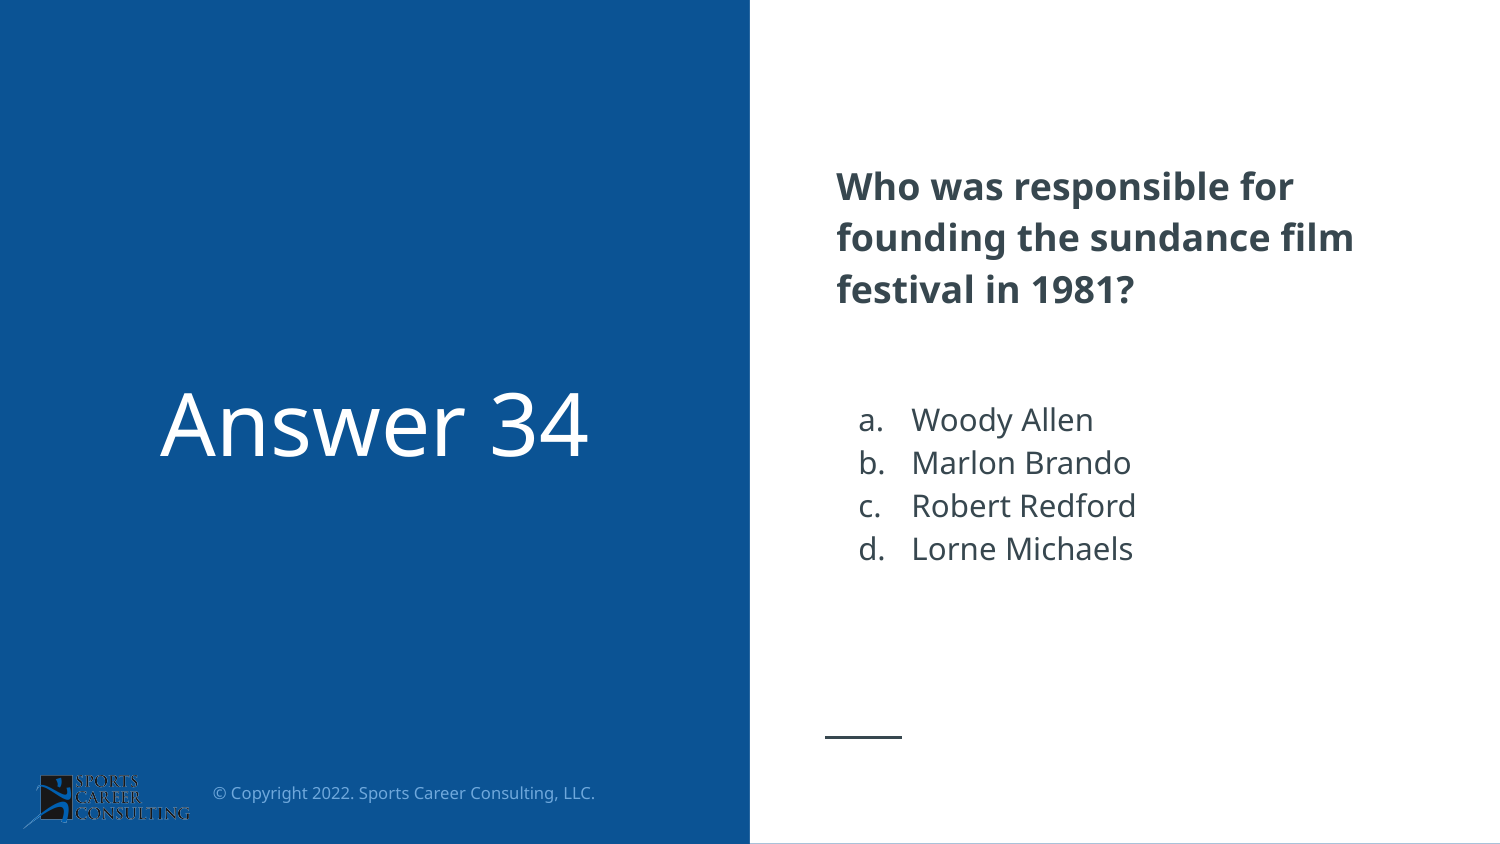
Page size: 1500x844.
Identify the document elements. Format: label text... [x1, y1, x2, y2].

title Answer 34 [43, 298, 708, 546]
list Who was responsible for founding the sundance film festival in 1981? Woody Allen Marlon Brando Robert Redford Lorne Michaels [821, 118, 1486, 725]
picture [22, 774, 190, 829]
text_box © Copyright 2022. Sports Career Consulting, LLC. [197, 767, 750, 838]
